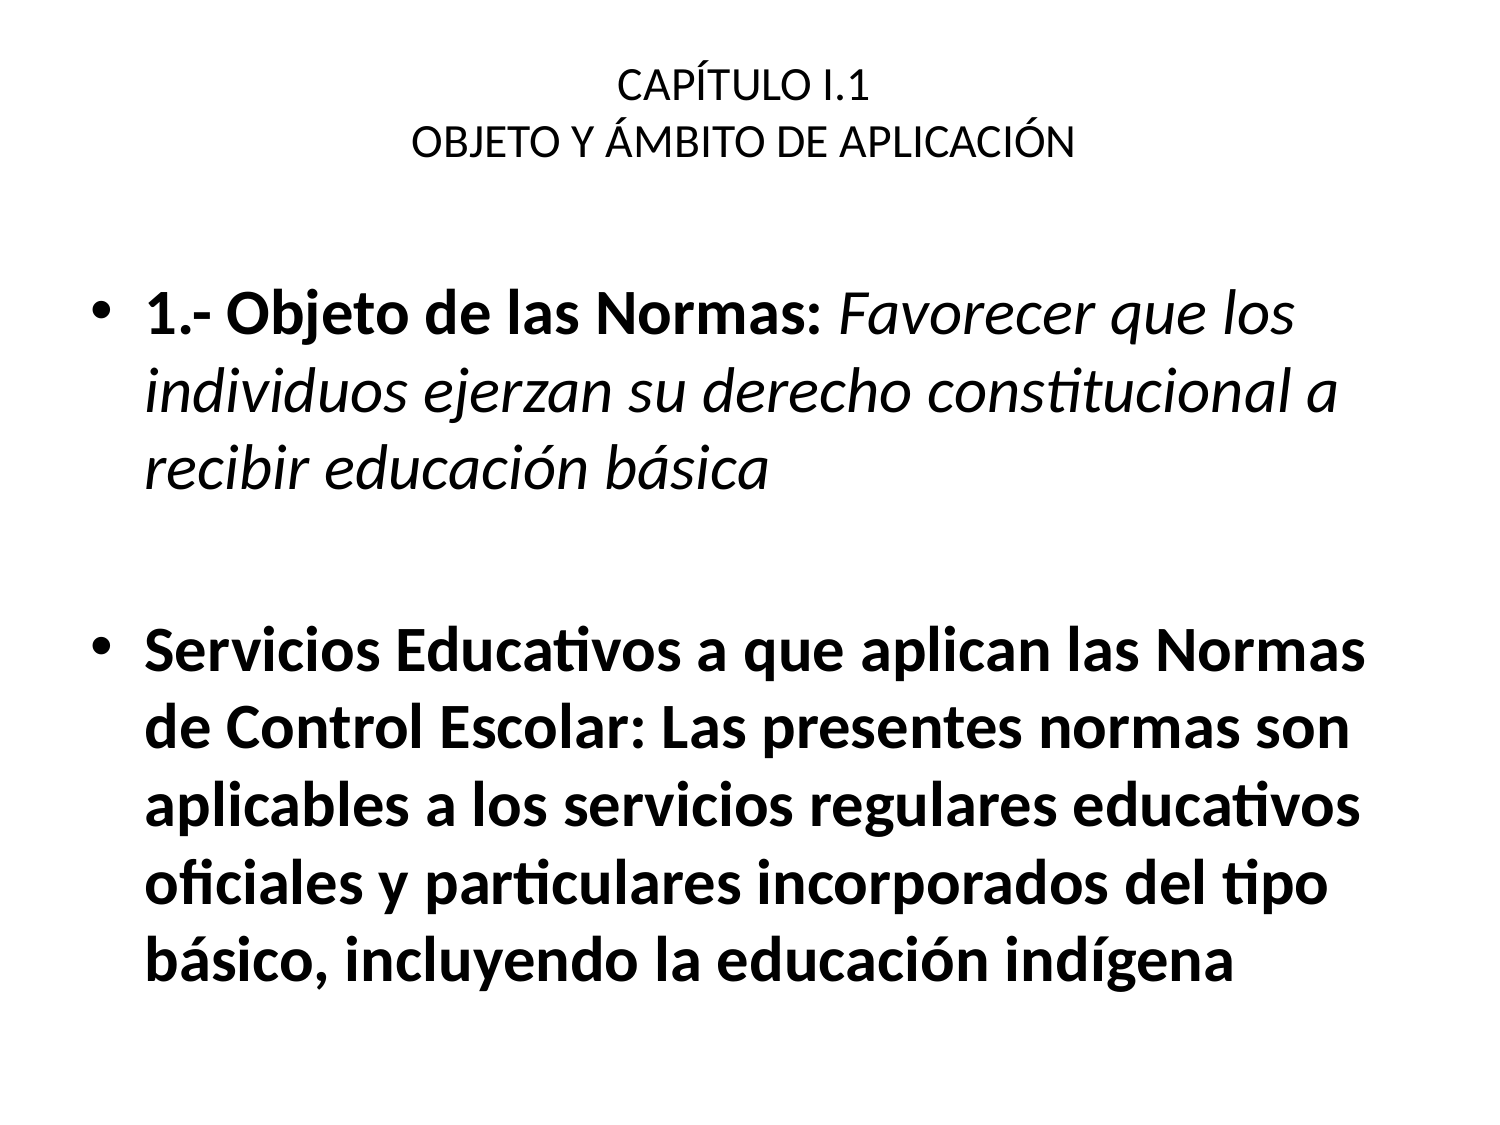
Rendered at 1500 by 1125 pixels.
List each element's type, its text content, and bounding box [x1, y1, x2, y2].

list 1.- Objeto de las Normas: Favorecer que los individuos ejerzan su derecho constitucional a recibir educación básica Servicios Educativos a que aplican las Normas de Control Escolar: Las presentes normas son aplicables a los servicios regulares educativos oficiales y particulares incorporados del tipo básico, incluyendo la educación indígena [75, 262, 1425, 1005]
title CAPÍTULO I.1 OBJETO Y ÁMBITO DE APLICACIÓN [75, 45, 1425, 233]
